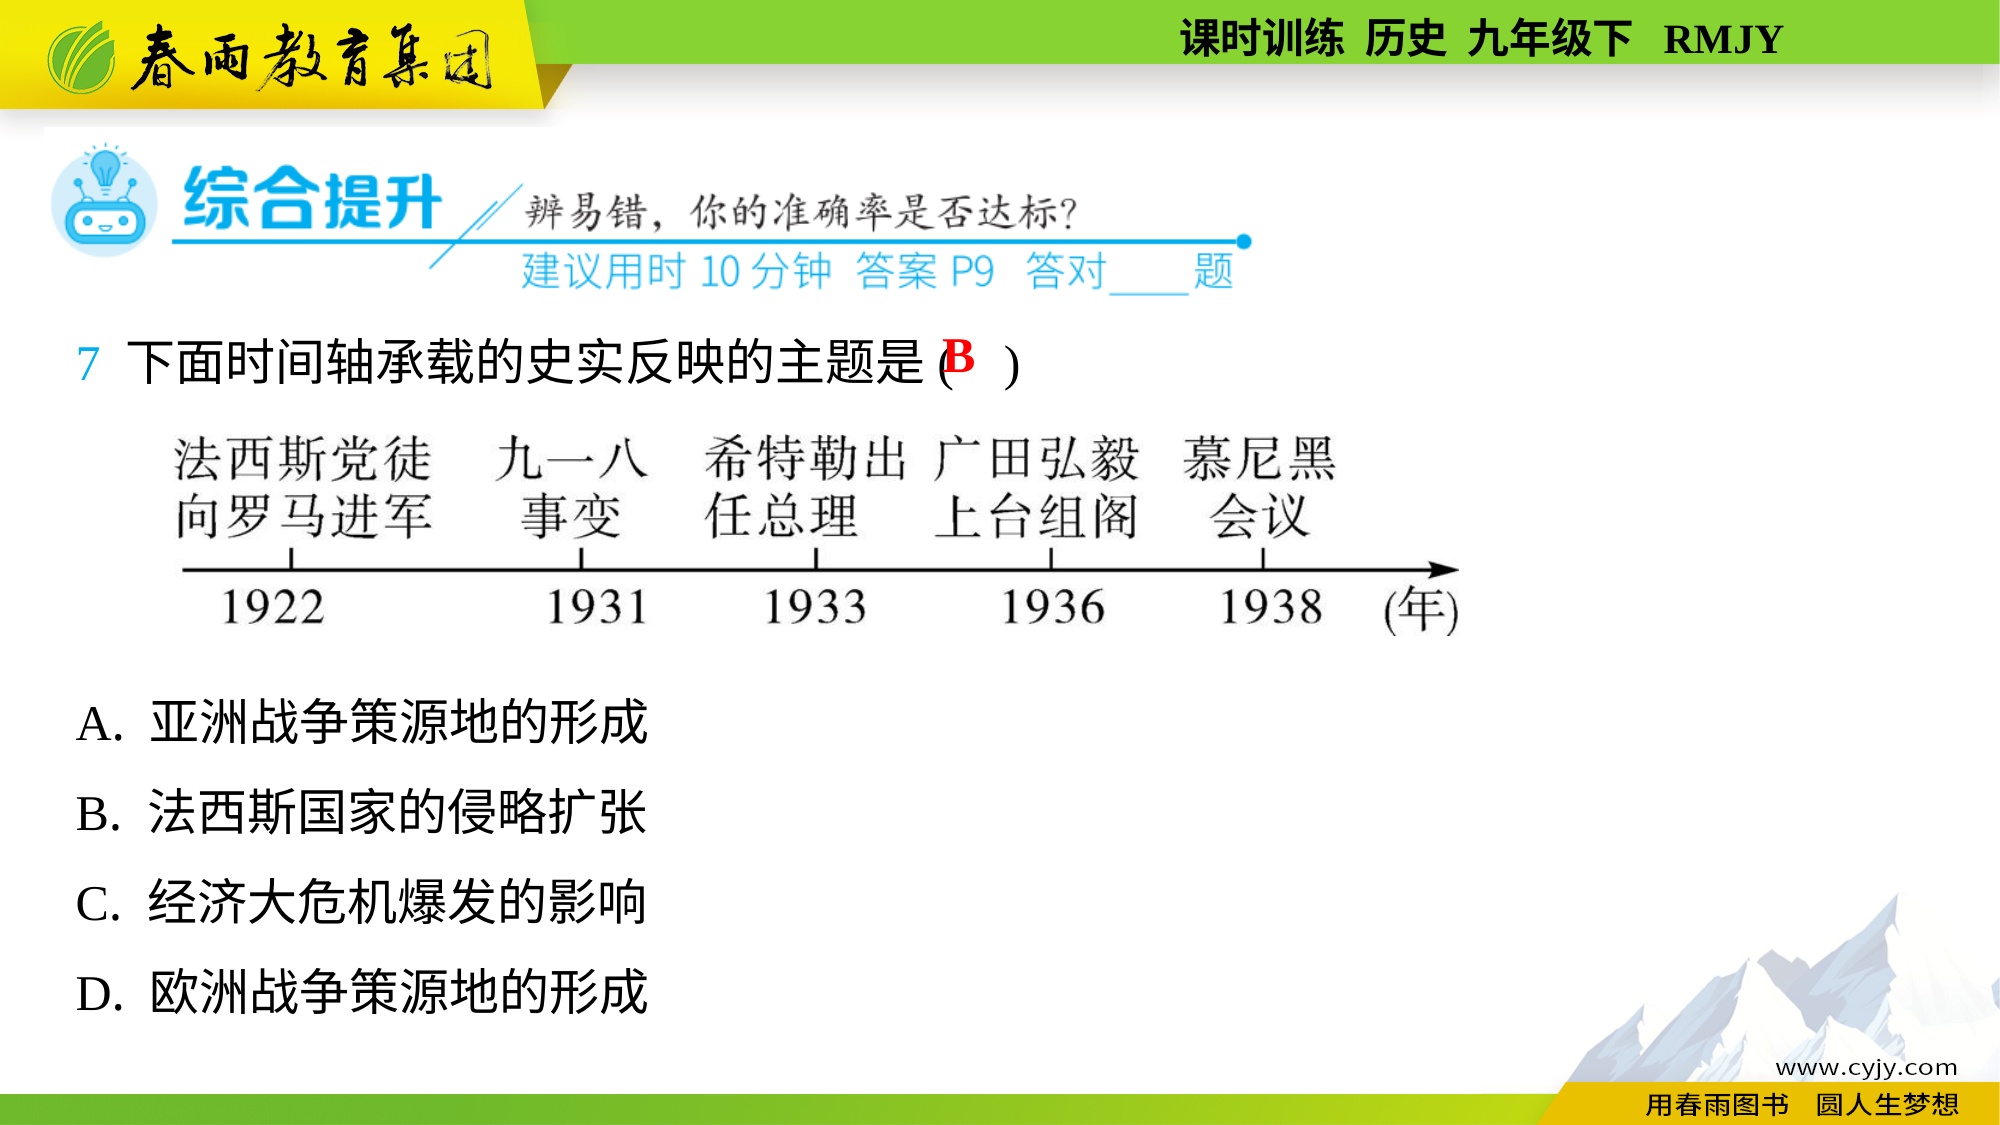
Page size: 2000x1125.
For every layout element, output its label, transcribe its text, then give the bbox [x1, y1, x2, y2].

list 7 下面时间轴承载的史实反映的主题是( ) A. 亚洲战争策源地的形成 B. 法西斯国家的侵略扩张 C. 经济大危机爆发的影响 D. 欧洲战争策源地的形成 [60, 292, 1945, 1035]
picture [0, 0, 2000, 1125]
text_box B [927, 319, 991, 391]
